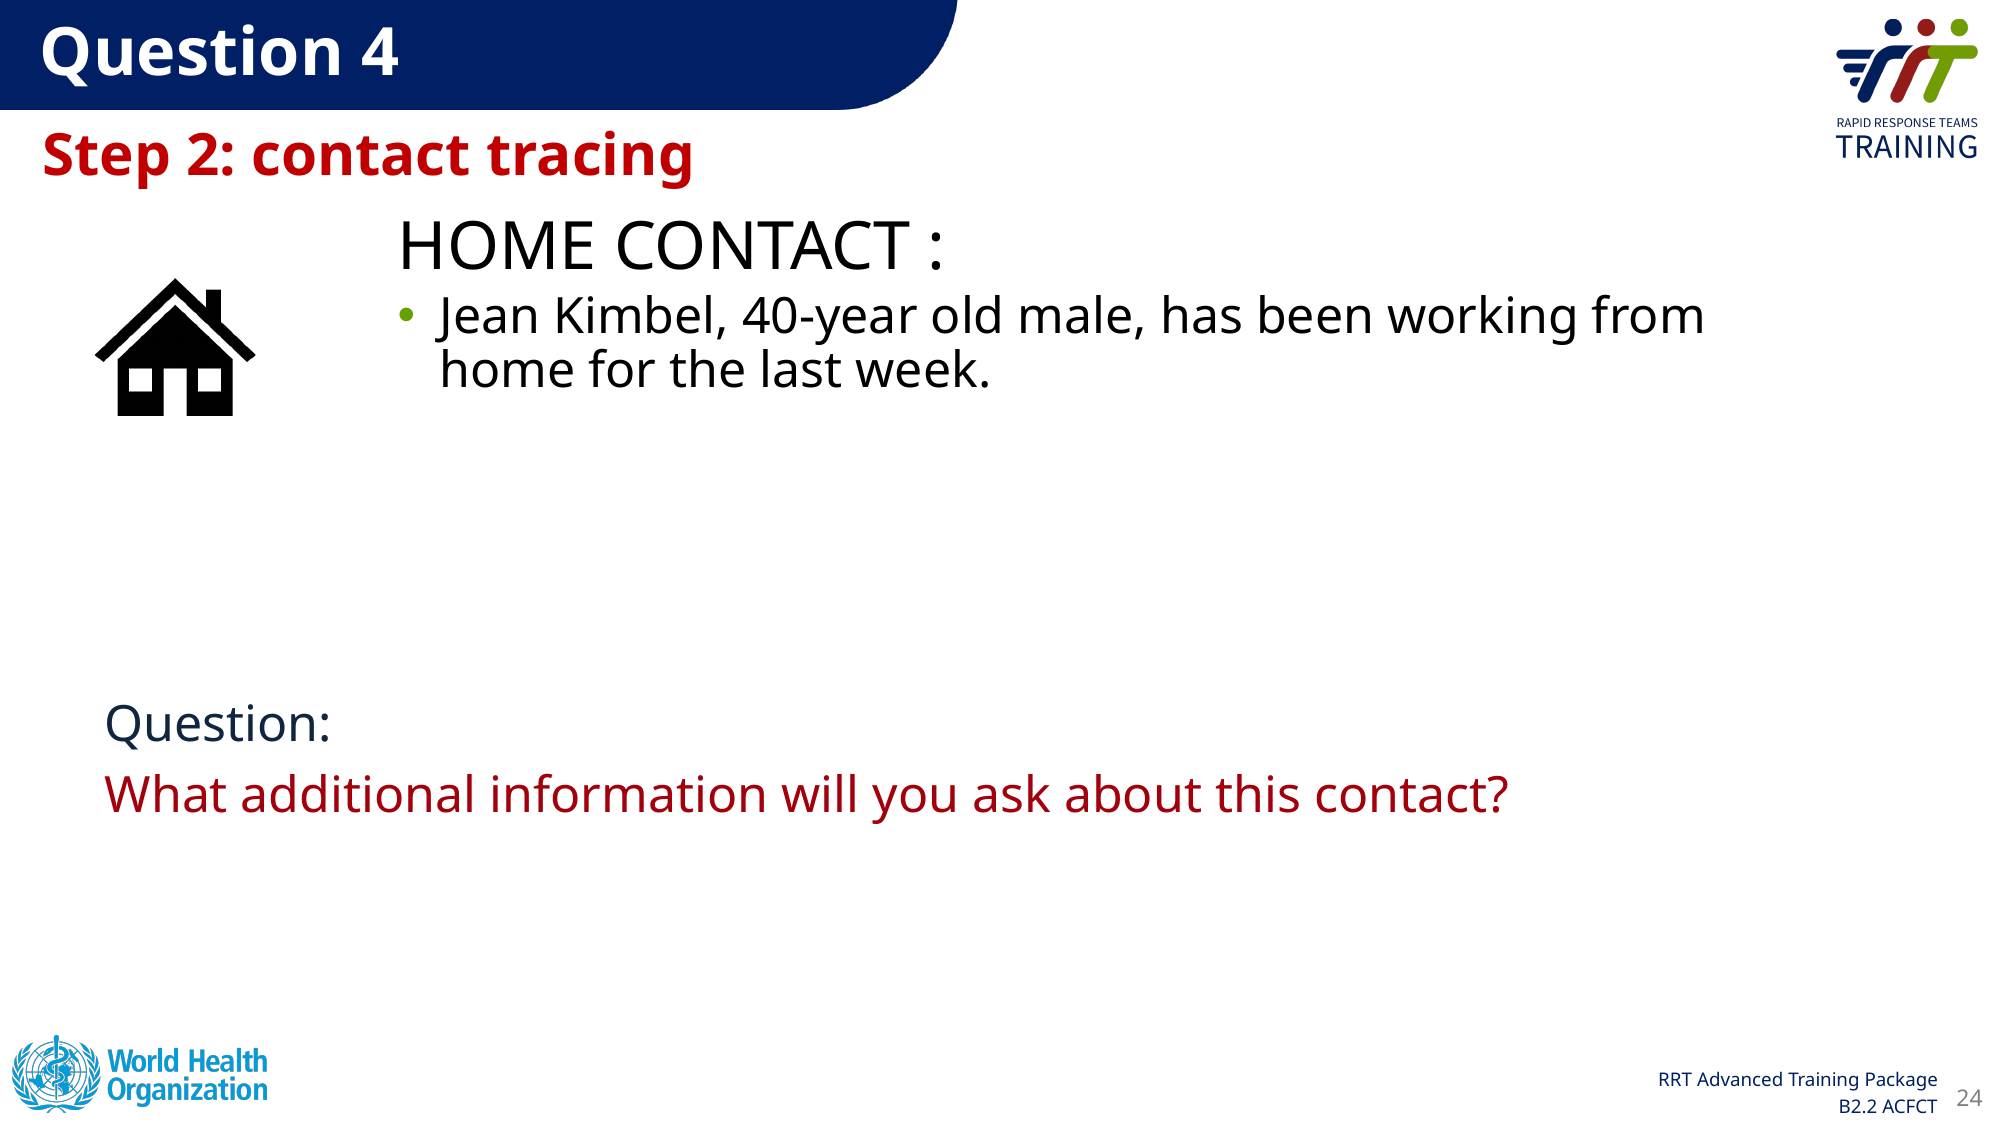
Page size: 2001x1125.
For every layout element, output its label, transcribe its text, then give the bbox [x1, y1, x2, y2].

text_box Question 4 [32, 10, 659, 105]
picture [83, 255, 267, 439]
picture [12, 1083, 48, 1113]
text_box Question: What additional information will you ask about this contact? [96, 683, 1790, 831]
picture [0, 0, 958, 110]
text_box Step 2: contact tracing [42, 117, 1681, 188]
picture [58, 1050, 64, 1058]
list HOME CONTACT : Jean Kimbel, 40-year old male, has been working from home for the last week. [389, 204, 1740, 581]
picture [12, 1035, 267, 1113]
picture [1835, 19, 1978, 167]
